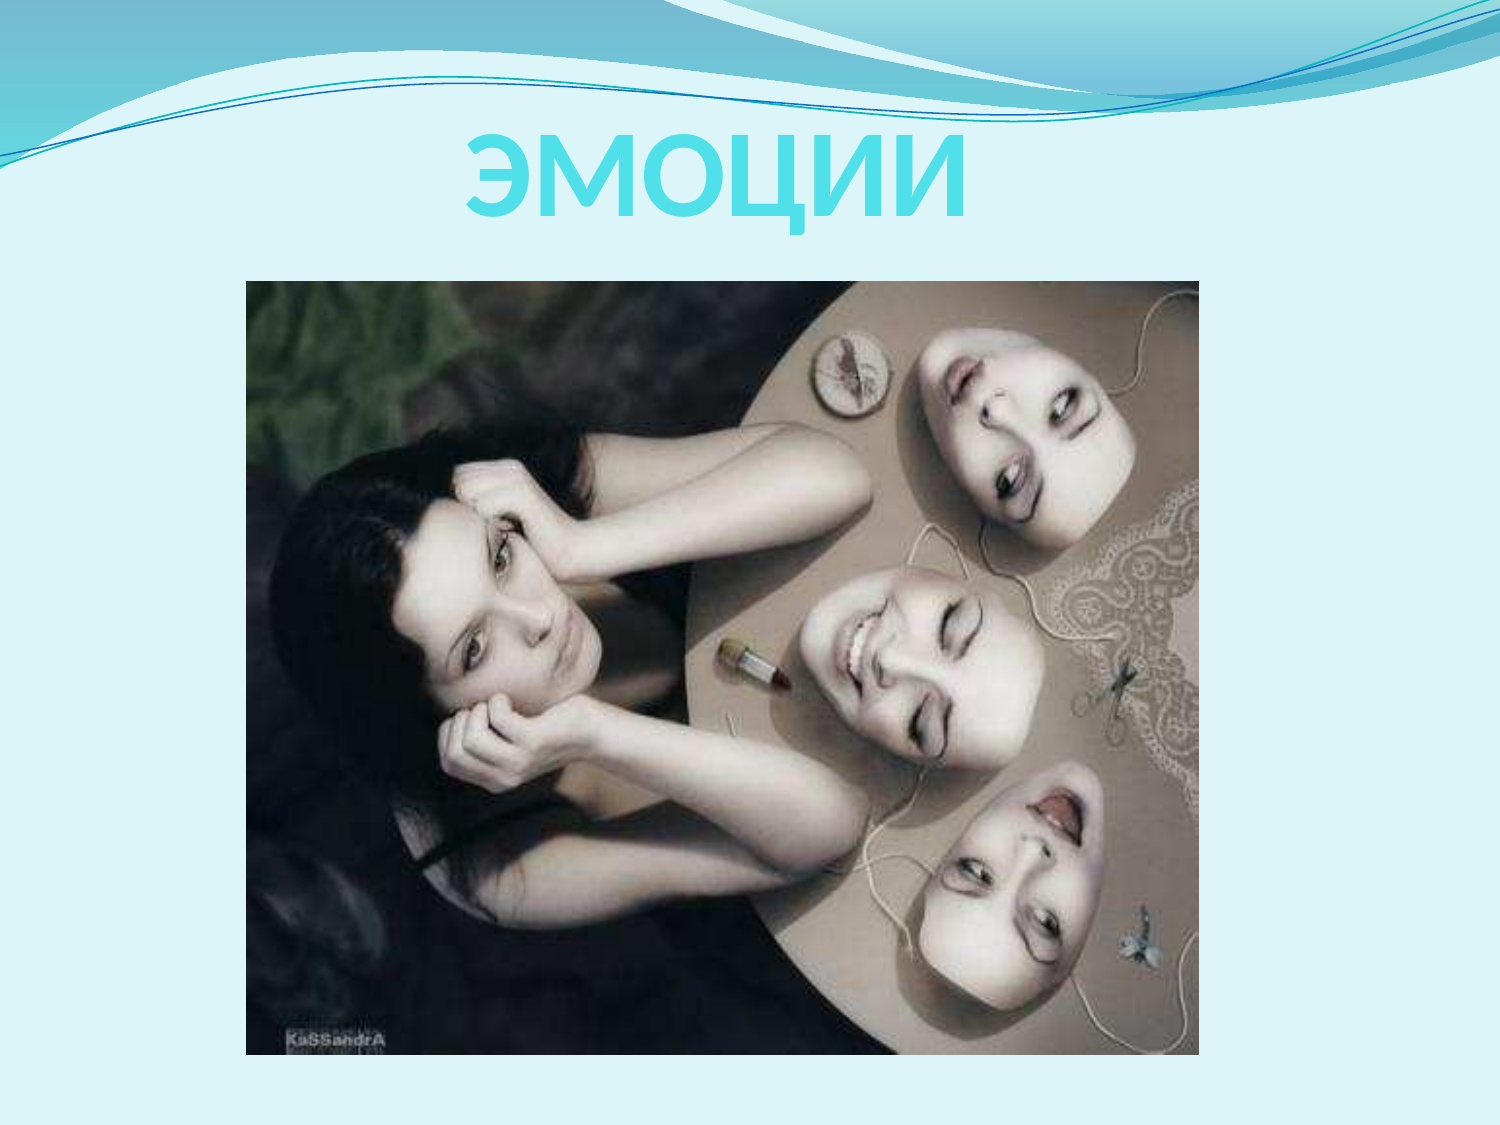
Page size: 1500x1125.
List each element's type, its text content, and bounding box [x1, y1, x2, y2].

title ЭМОЦИИ [82, 0, 1357, 242]
picture [245, 280, 1199, 1055]
